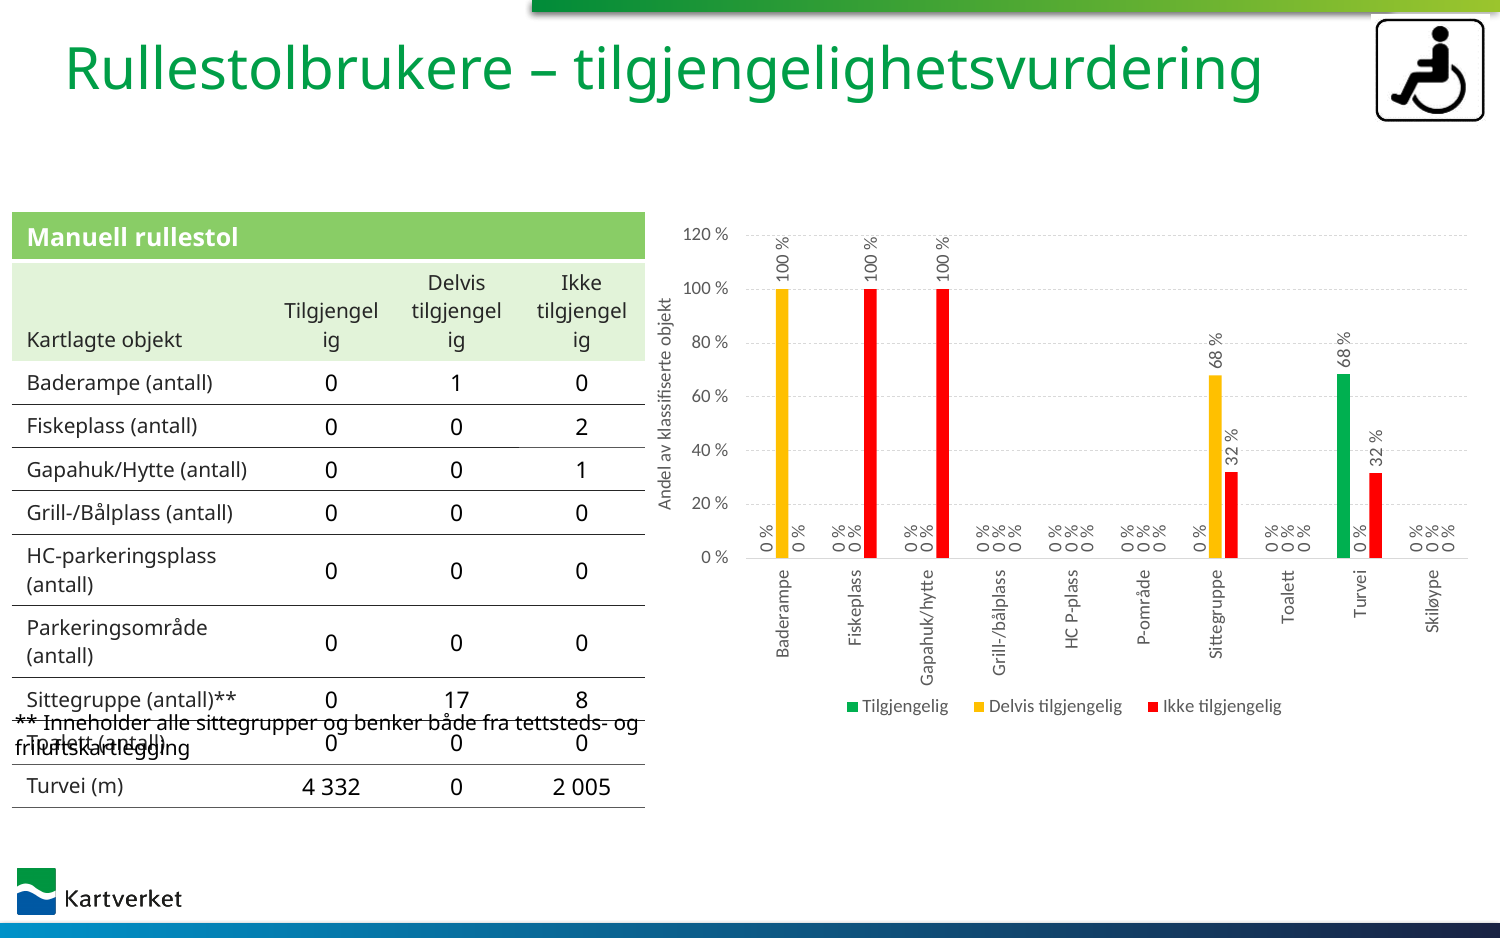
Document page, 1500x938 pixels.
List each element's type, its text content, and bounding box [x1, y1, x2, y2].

table_cell Delvis tilgjengelig [394, 263, 519, 361]
table_cell 2 [519, 405, 638, 447]
table_cell 0 [394, 535, 519, 605]
table_cell 0 [394, 606, 519, 677]
table_cell 0 [269, 535, 394, 605]
text_box Rullestolbrukere – tilgjengelighetsvurdering [49, 12, 1372, 109]
table_cell Sittegruppe (antall)** [12, 678, 269, 702]
table_cell Fiskeplass (antall) [12, 405, 269, 447]
table_cell 17 [394, 678, 519, 702]
table_cell 0 [394, 405, 519, 447]
table_cell 1 [519, 448, 638, 490]
table_cell Ikke tilgjengelig [519, 263, 638, 361]
table_cell 0 [269, 405, 394, 447]
table_cell Kartlagte objekt [12, 263, 269, 361]
table_cell Grill-/Bålplass (antall) [12, 491, 269, 534]
table_cell Turvei (m) [12, 768, 269, 807]
table_cell 2 005 [519, 768, 645, 807]
table_cell 1 [394, 361, 519, 404]
table_cell 0 [519, 491, 638, 534]
table_cell 4 332 [269, 768, 394, 807]
table_cell 0 [519, 606, 638, 677]
table_cell Tilgjengelig [269, 263, 394, 361]
table_cell Gapahuk/Hytte (antall) [12, 448, 269, 490]
table_cell 0 [269, 606, 394, 677]
table_cell 0 [394, 448, 519, 490]
picture [1371, 13, 1491, 127]
table_cell 0 [269, 491, 394, 534]
table_cell 0 [519, 361, 638, 404]
table_cell 0 [269, 361, 394, 404]
table_cell 0 [394, 491, 519, 534]
picture [643, 218, 1480, 728]
table_cell 0 [269, 678, 394, 702]
table_cell 0 [394, 768, 519, 807]
table_cell Parkeringsområde (antall) [12, 606, 269, 677]
table_header Manuell rullestol [12, 212, 645, 259]
text_box ** Inneholder alle sittegrupper og benker både fra tettsteds- og friluftskartlegging [0, 702, 745, 768]
table_cell 0 [519, 535, 638, 605]
table_cell Baderampe (antall) [12, 361, 269, 404]
table_cell HC-parkeringsplass (antall) [12, 535, 269, 605]
table_cell 8 [519, 678, 638, 702]
table_cell 0 [269, 448, 394, 490]
